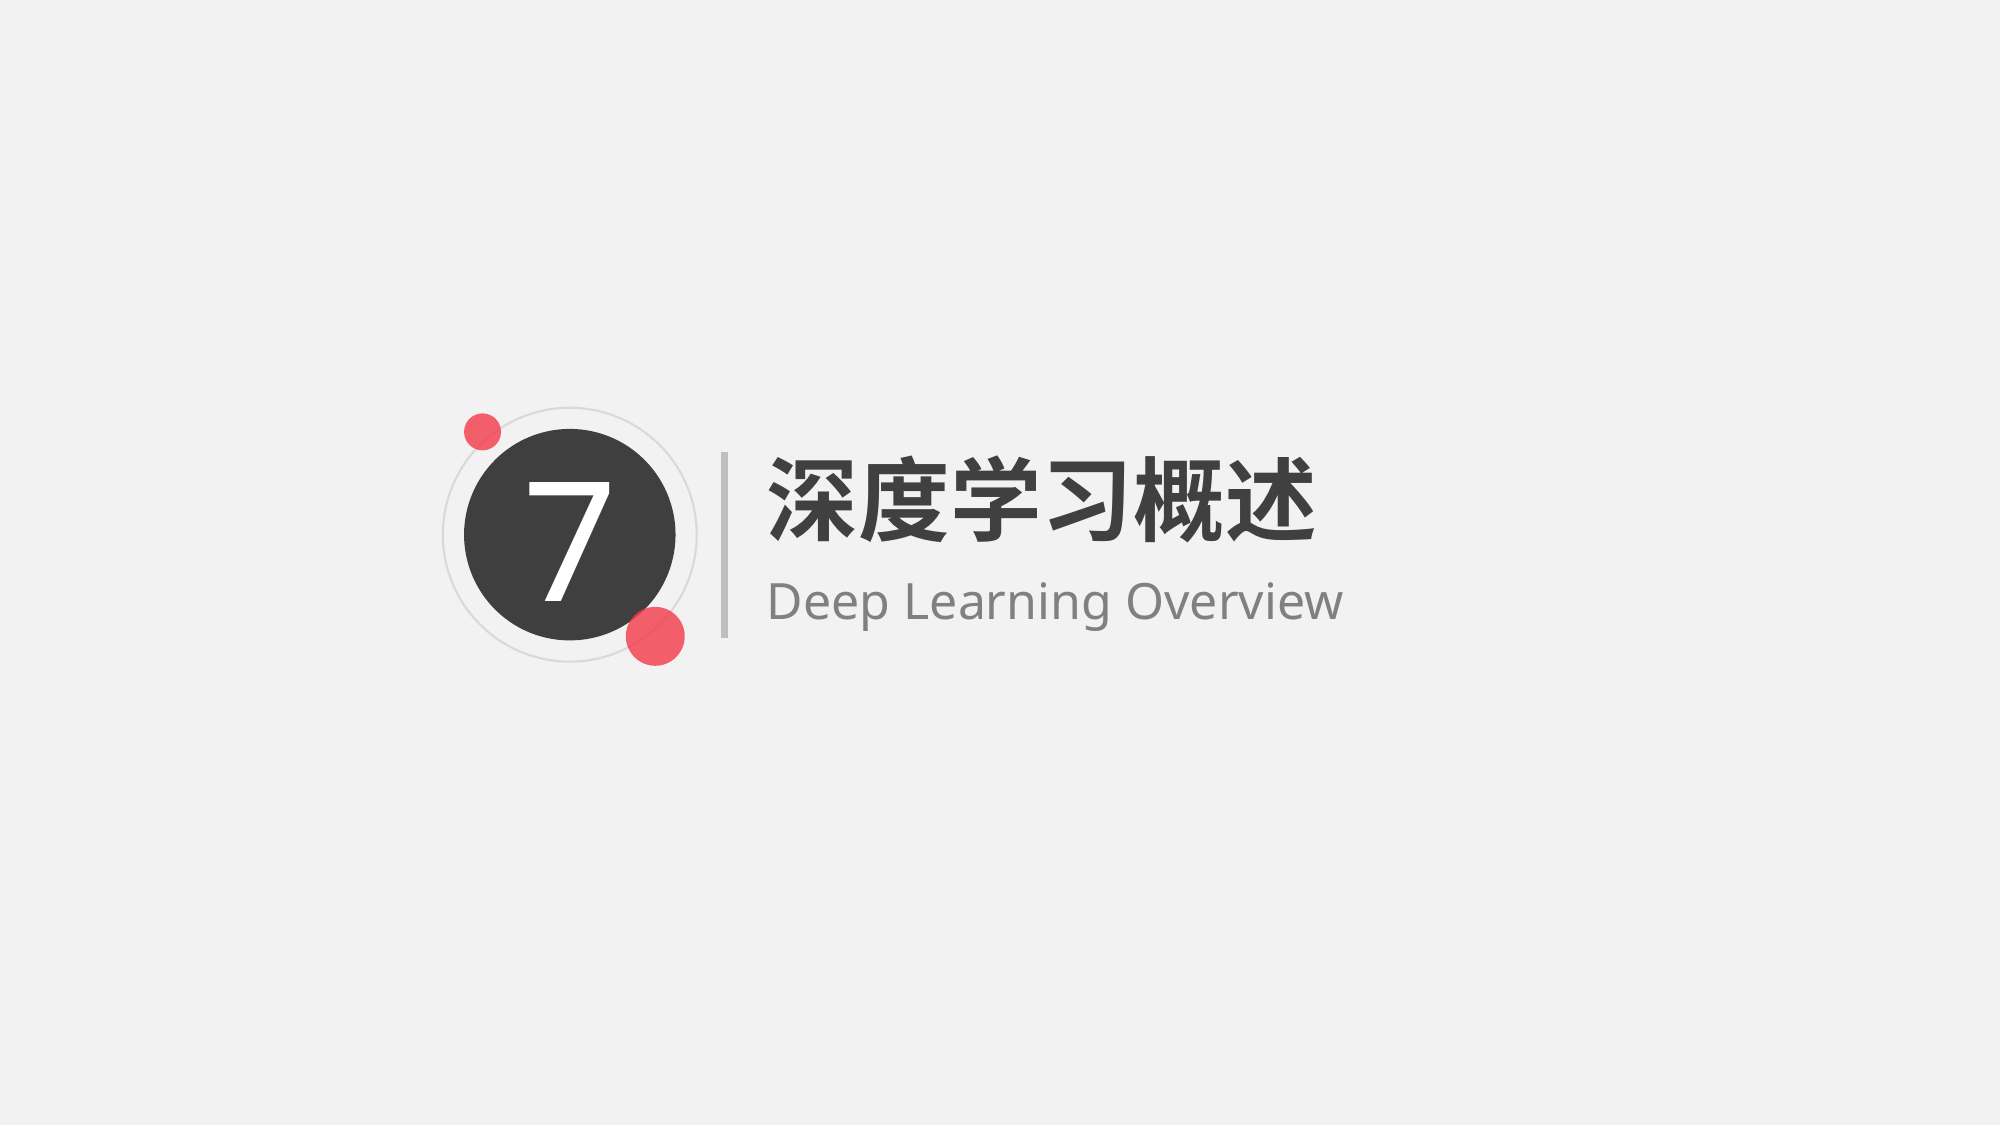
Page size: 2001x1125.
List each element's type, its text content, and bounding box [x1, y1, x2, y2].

text_box Deep Learning Overview [752, 561, 1522, 637]
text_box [442, 407, 697, 666]
text_box 深度学习概述 [752, 435, 1522, 561]
